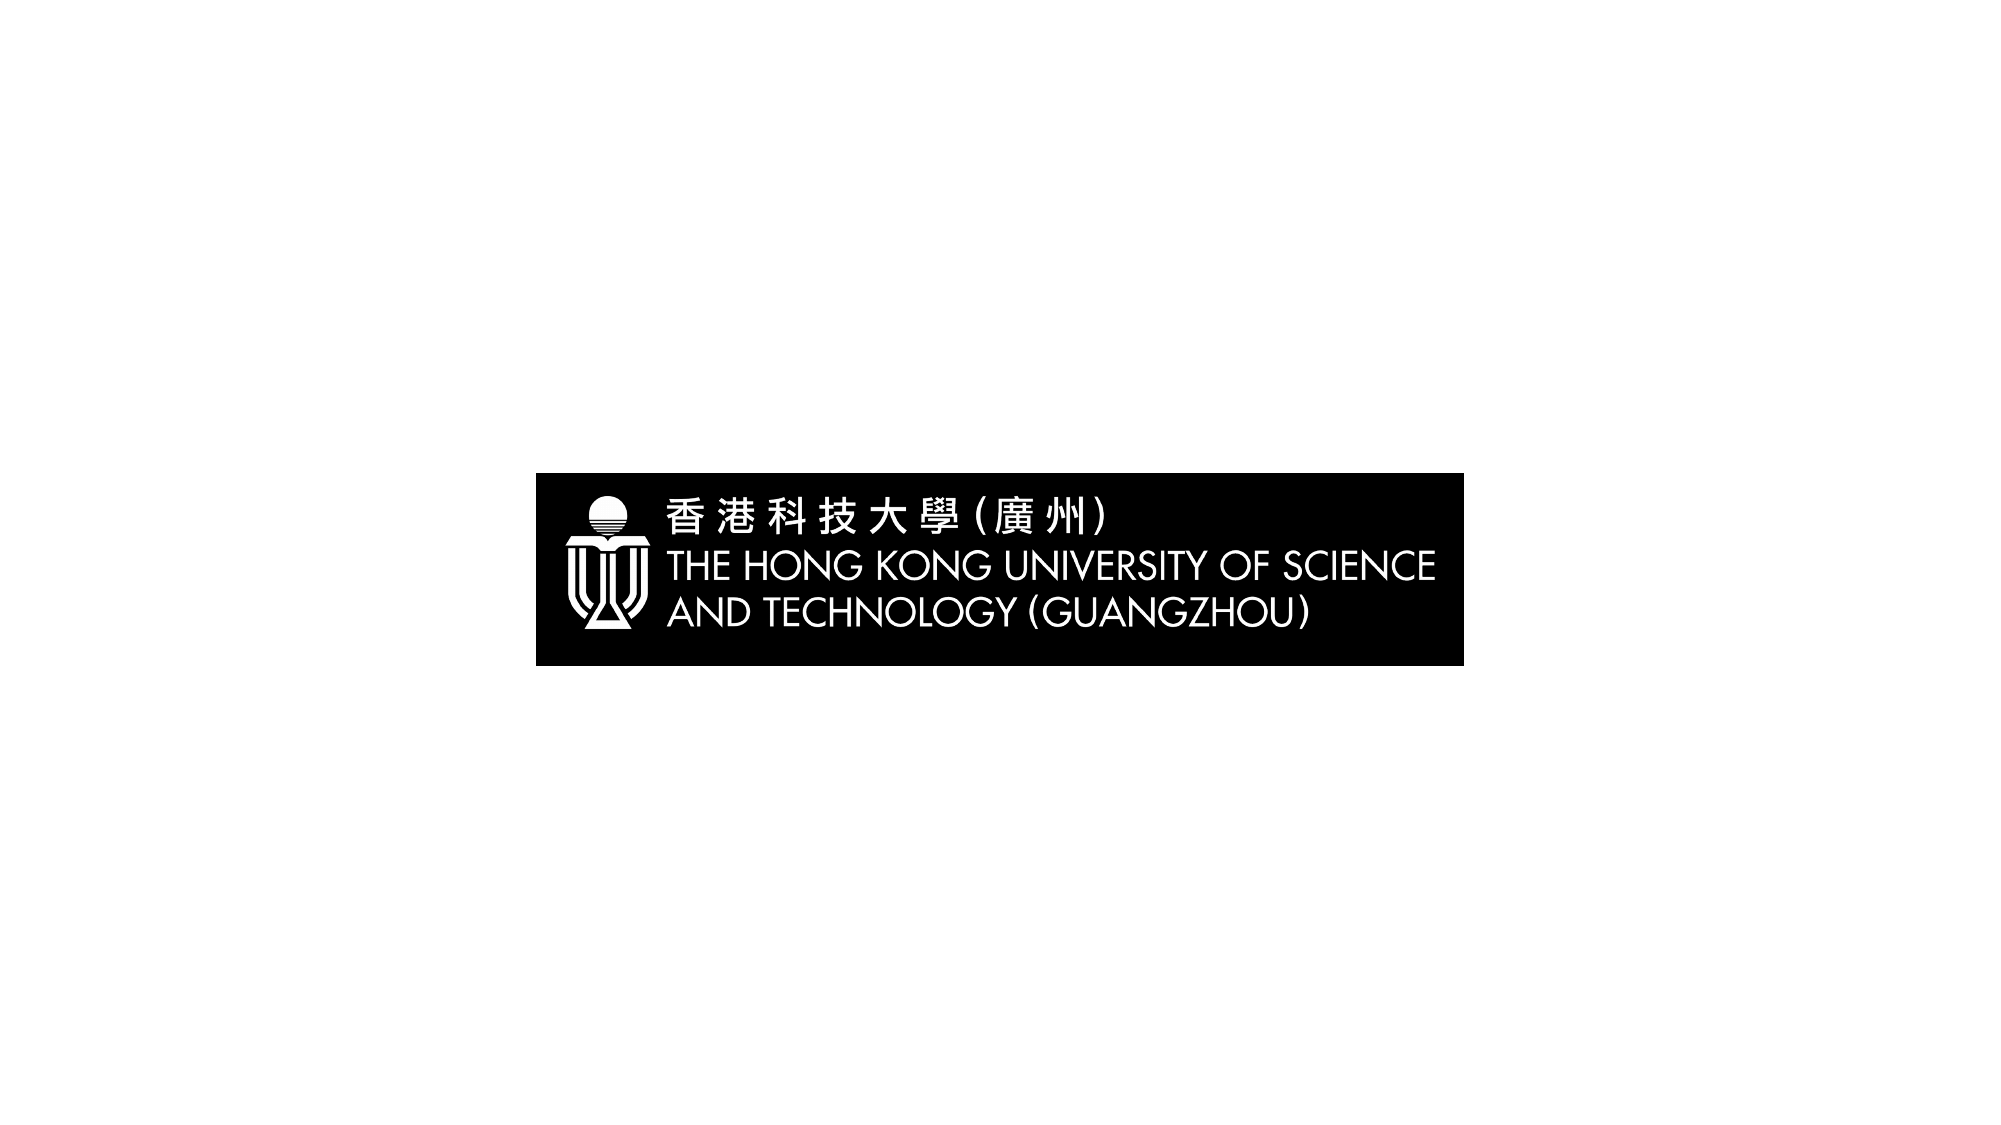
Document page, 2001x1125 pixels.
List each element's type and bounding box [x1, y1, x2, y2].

picture [563, 495, 1437, 630]
text_box [536, 473, 1464, 666]
